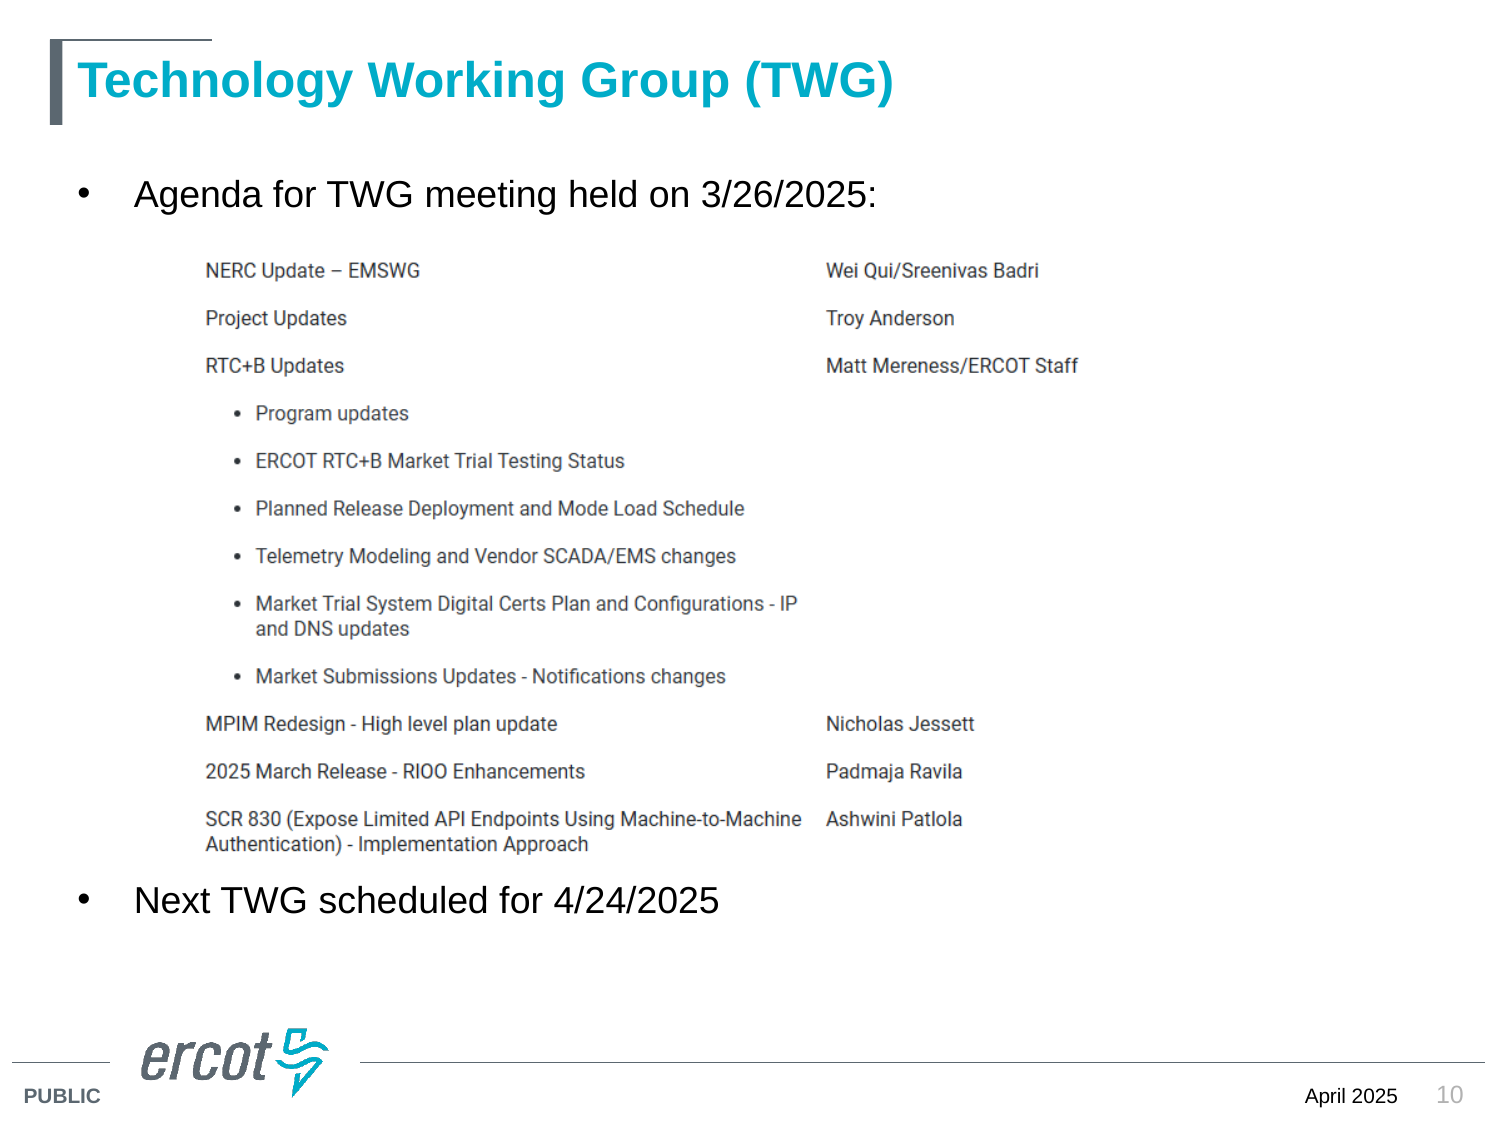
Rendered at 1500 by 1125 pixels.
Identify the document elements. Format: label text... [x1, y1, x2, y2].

title Technology Working Group (TWG) [62, 39, 1163, 125]
picture [137, 1038, 332, 1100]
slide_number 10 [1412, 1076, 1488, 1112]
picture [198, 249, 1089, 866]
text_box Agenda for TWG meeting held on 3/26/2025: Next TWG scheduled for 4/24/2025 [62, 162, 1225, 1038]
